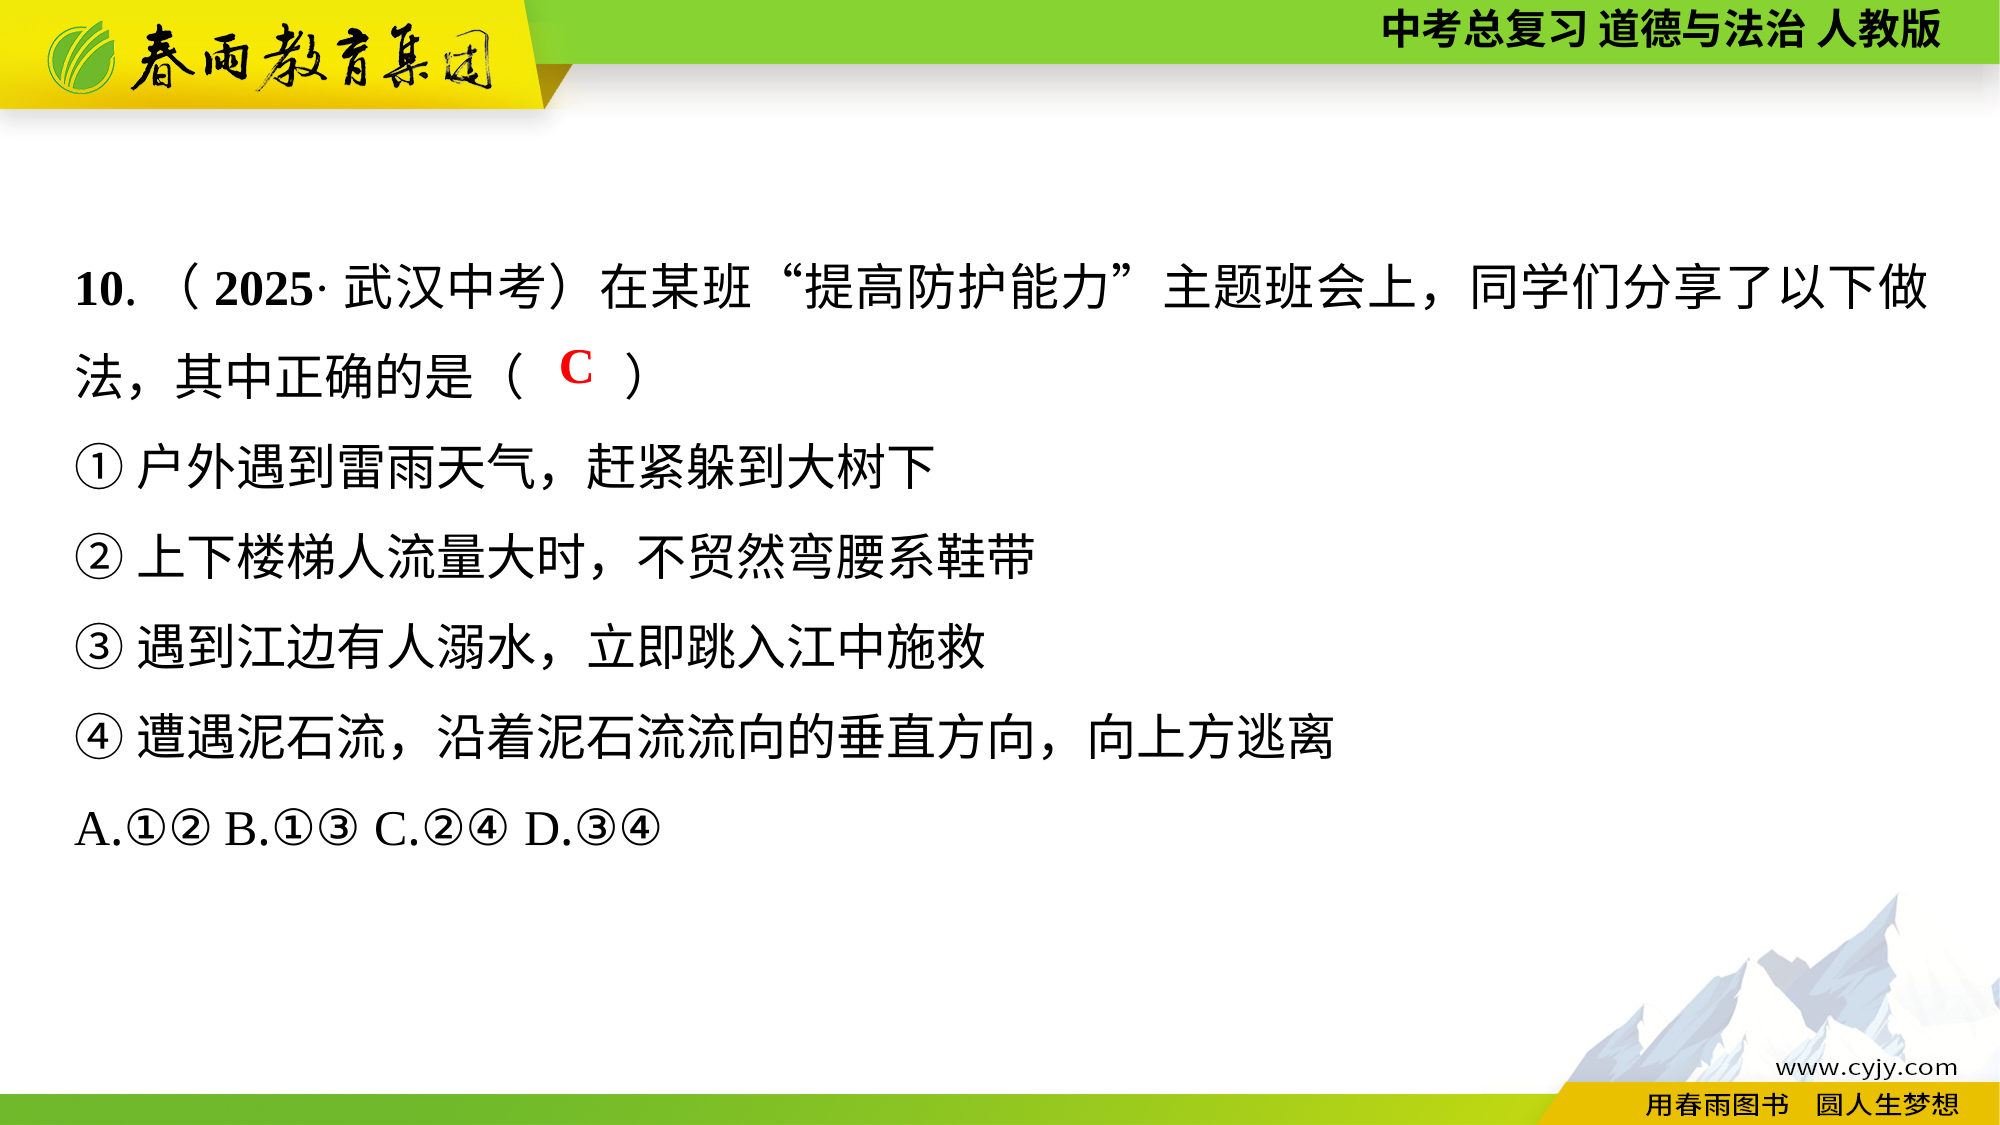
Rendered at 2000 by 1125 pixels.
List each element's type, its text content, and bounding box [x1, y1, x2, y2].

list 10.（2025·武汉中考）在某班“提高防护能力”主题班会上，同学们分享了以下做法，其中正确的是（ ） ①户外遇到雷雨天气，赶紧躲到大树下 ②上下楼梯人流量大时，不贸然弯腰系鞋带 ③遇到江边有人溺水，立即跳入江中施救 ④遭遇泥石流，沿着泥石流流向的垂直方向，向上方逃离 A.①② B.①③ C.②④ D.③④ [59, 218, 1944, 858]
picture [0, 0, 2000, 1125]
text_box C [543, 326, 610, 401]
